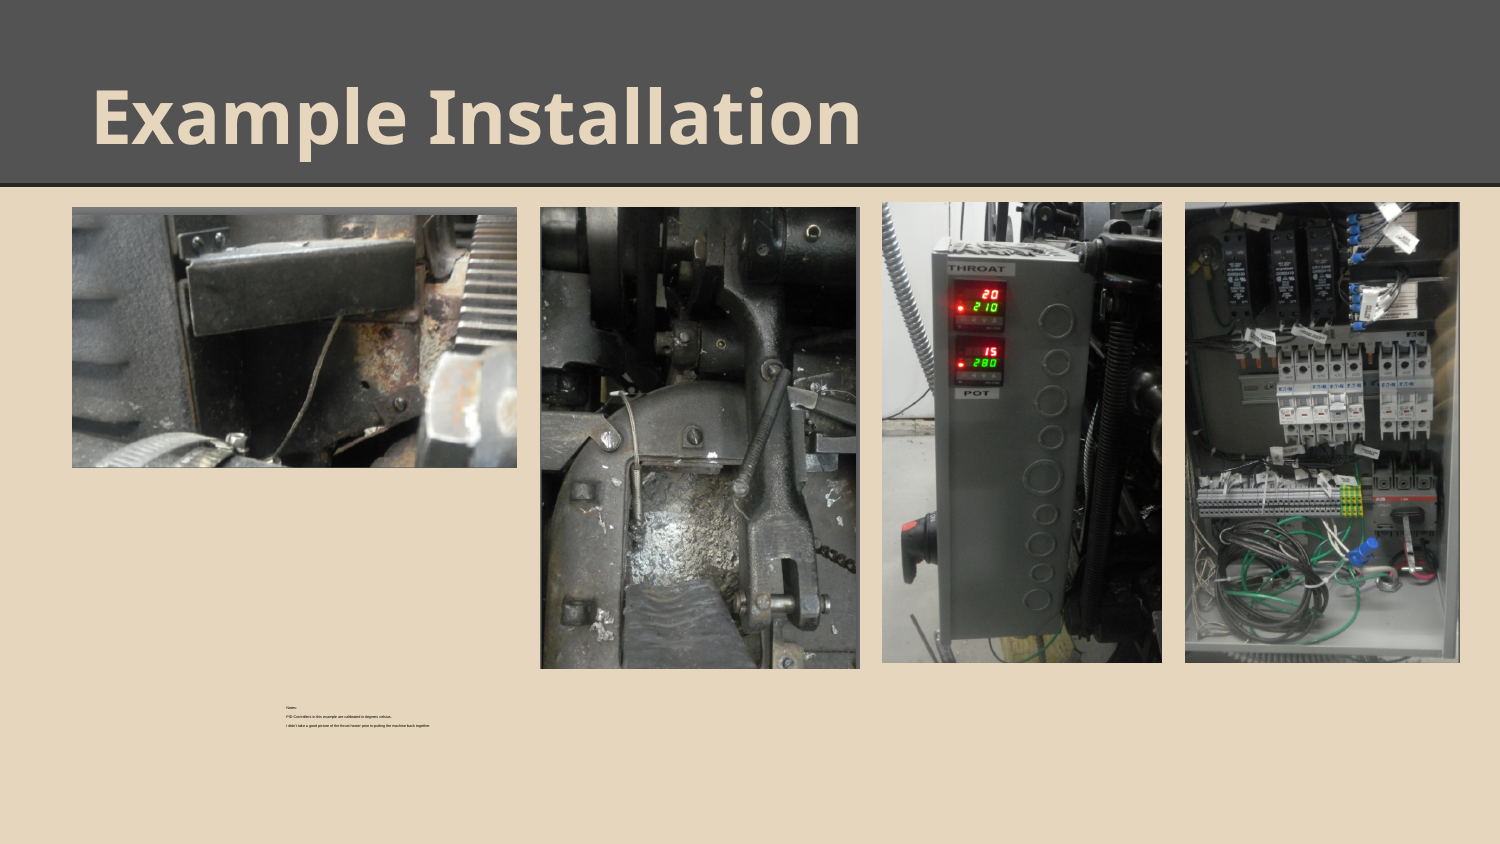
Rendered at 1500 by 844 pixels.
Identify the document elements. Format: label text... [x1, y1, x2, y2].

picture [539, 207, 860, 669]
picture [72, 207, 518, 469]
title Example Installation [75, 33, 1425, 175]
picture [882, 201, 1163, 664]
picture [1184, 201, 1460, 664]
text_box Notes: PID Controllers in this example are calibrated in degrees celsius. I didn’t take a good picture of the throat heater prior to putting the machine back together. [271, 690, 1371, 743]
